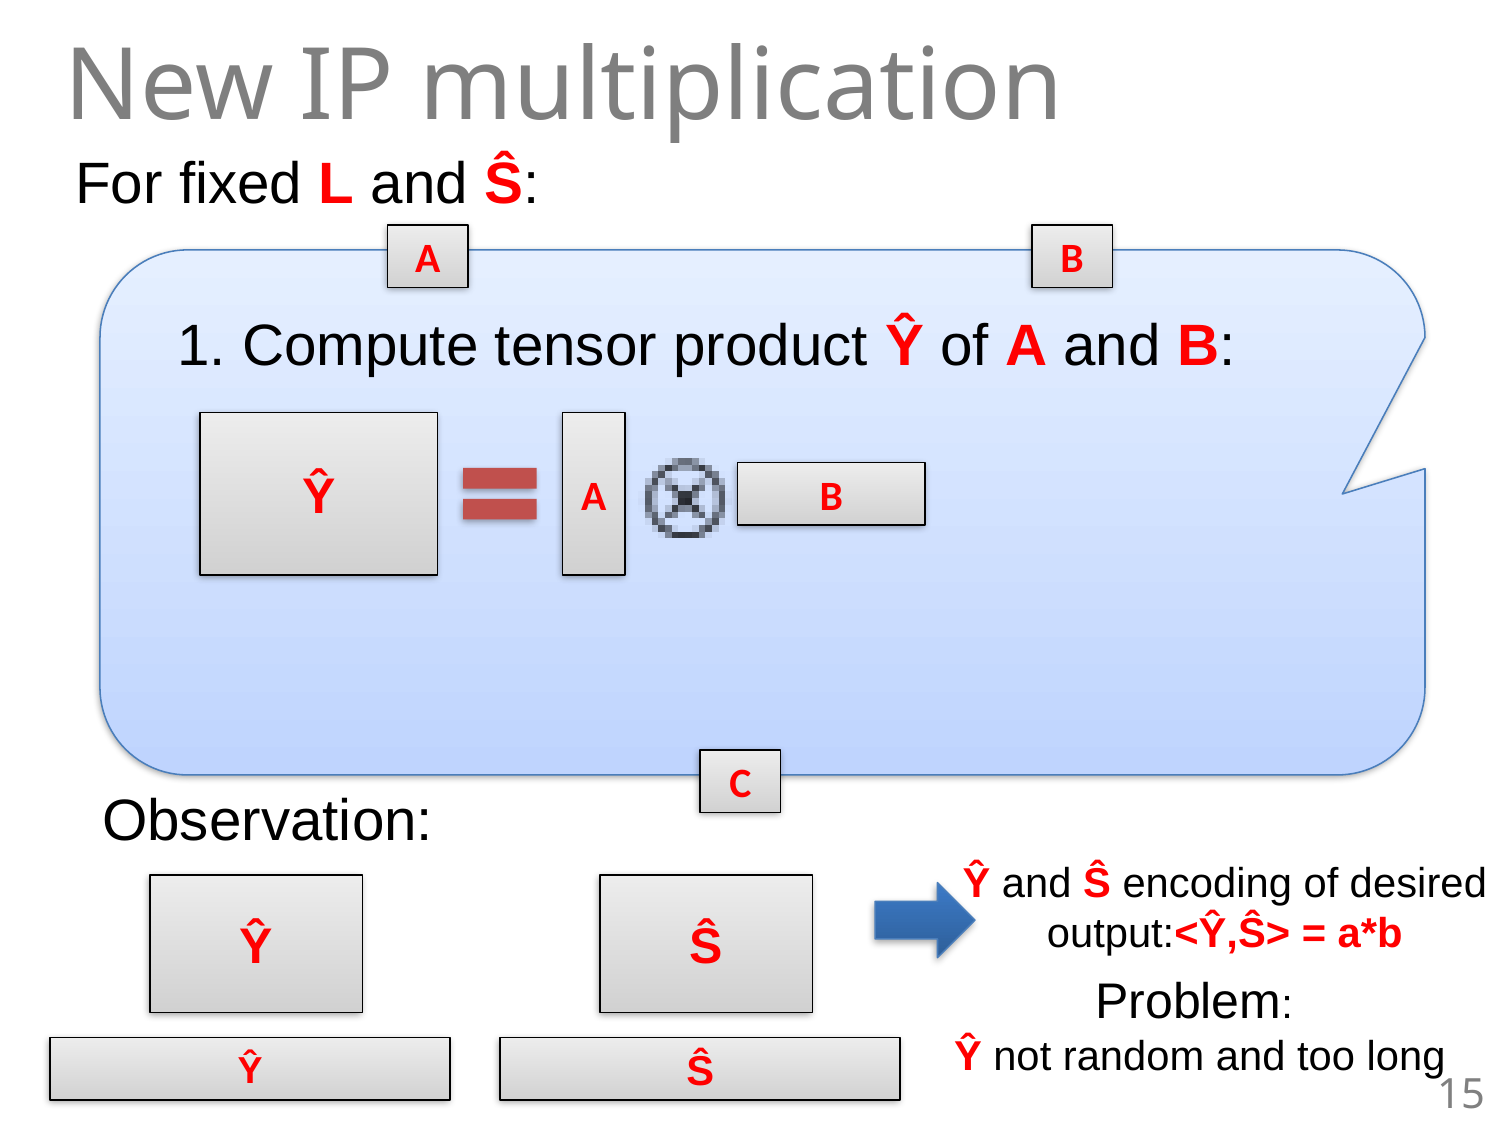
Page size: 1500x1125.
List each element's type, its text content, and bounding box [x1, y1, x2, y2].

slide_number 15 [1408, 1087, 1500, 1125]
text_box C [699, 749, 781, 774]
text_box For fixed L and Ŝ: [60, 137, 1500, 223]
text_box [462, 467, 537, 489]
text_box Ŷ [199, 412, 438, 576]
text_box B [738, 462, 926, 526]
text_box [632, 444, 734, 547]
text_box 1. Compute tensor product Ŷ of A and B: [162, 299, 1375, 385]
text_box [99, 249, 1426, 776]
text_box A [562, 412, 626, 576]
text_box B [1031, 224, 1113, 288]
text_box Problem: Ŷ not random and too long [899, 961, 1500, 1087]
text_box Ŷ and Ŝ encoding of desired output:<Ŷ,Ŝ> = a*b [924, 848, 1500, 1023]
text_box Observation: [87, 774, 1300, 860]
text_box Ŷ [149, 874, 363, 1013]
text_box New IP multiplication [49, 12, 1338, 148]
text_box [874, 900, 924, 940]
text_box [462, 498, 537, 520]
text_box Ŷ [49, 1037, 451, 1101]
text_box Ŝ [599, 874, 813, 1013]
text_box A [387, 224, 469, 288]
text_box Ŝ [499, 1037, 901, 1101]
